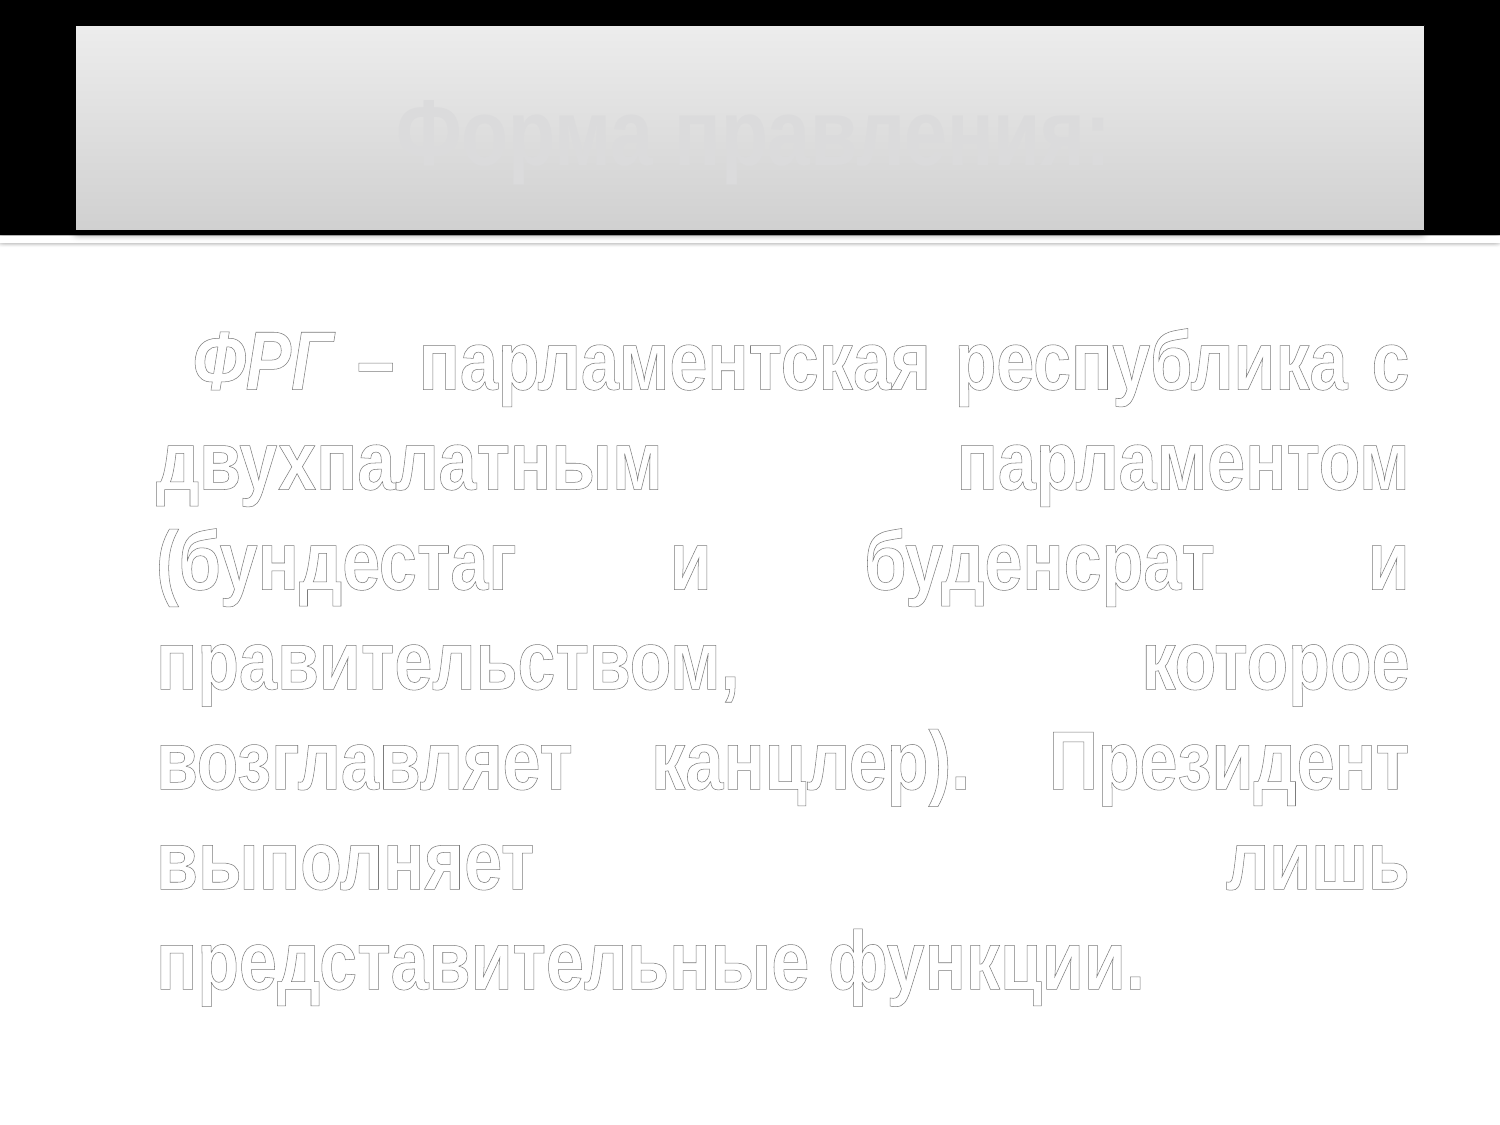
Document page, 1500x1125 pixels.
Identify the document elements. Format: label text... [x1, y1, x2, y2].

title Форма правления: [74, 25, 1425, 231]
list ФРГ – парламентская республика с двухпалатным парламентом (бундестаг и буденсрат и правительством, которое возглавляет канцлер). Президент выполняет лишь представительные функции. [75, 291, 1425, 1050]
